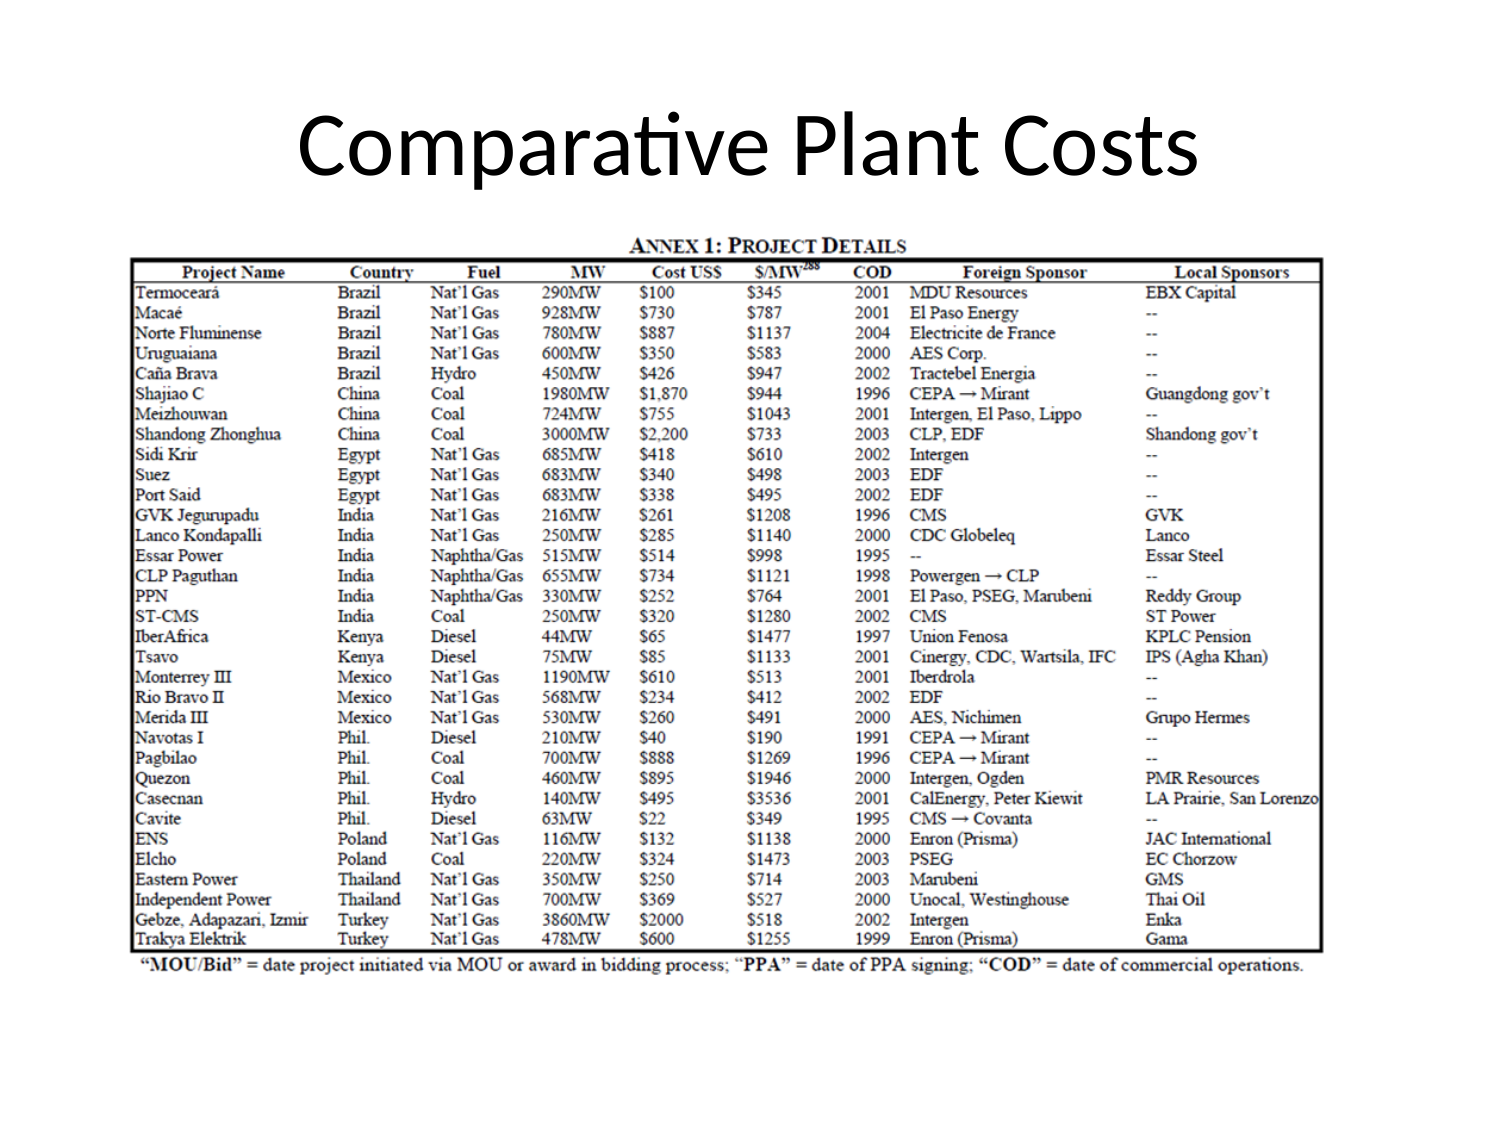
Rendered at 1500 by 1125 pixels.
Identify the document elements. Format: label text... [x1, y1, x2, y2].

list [87, 212, 1394, 1038]
title Comparative Plant Costs [75, 45, 1425, 233]
